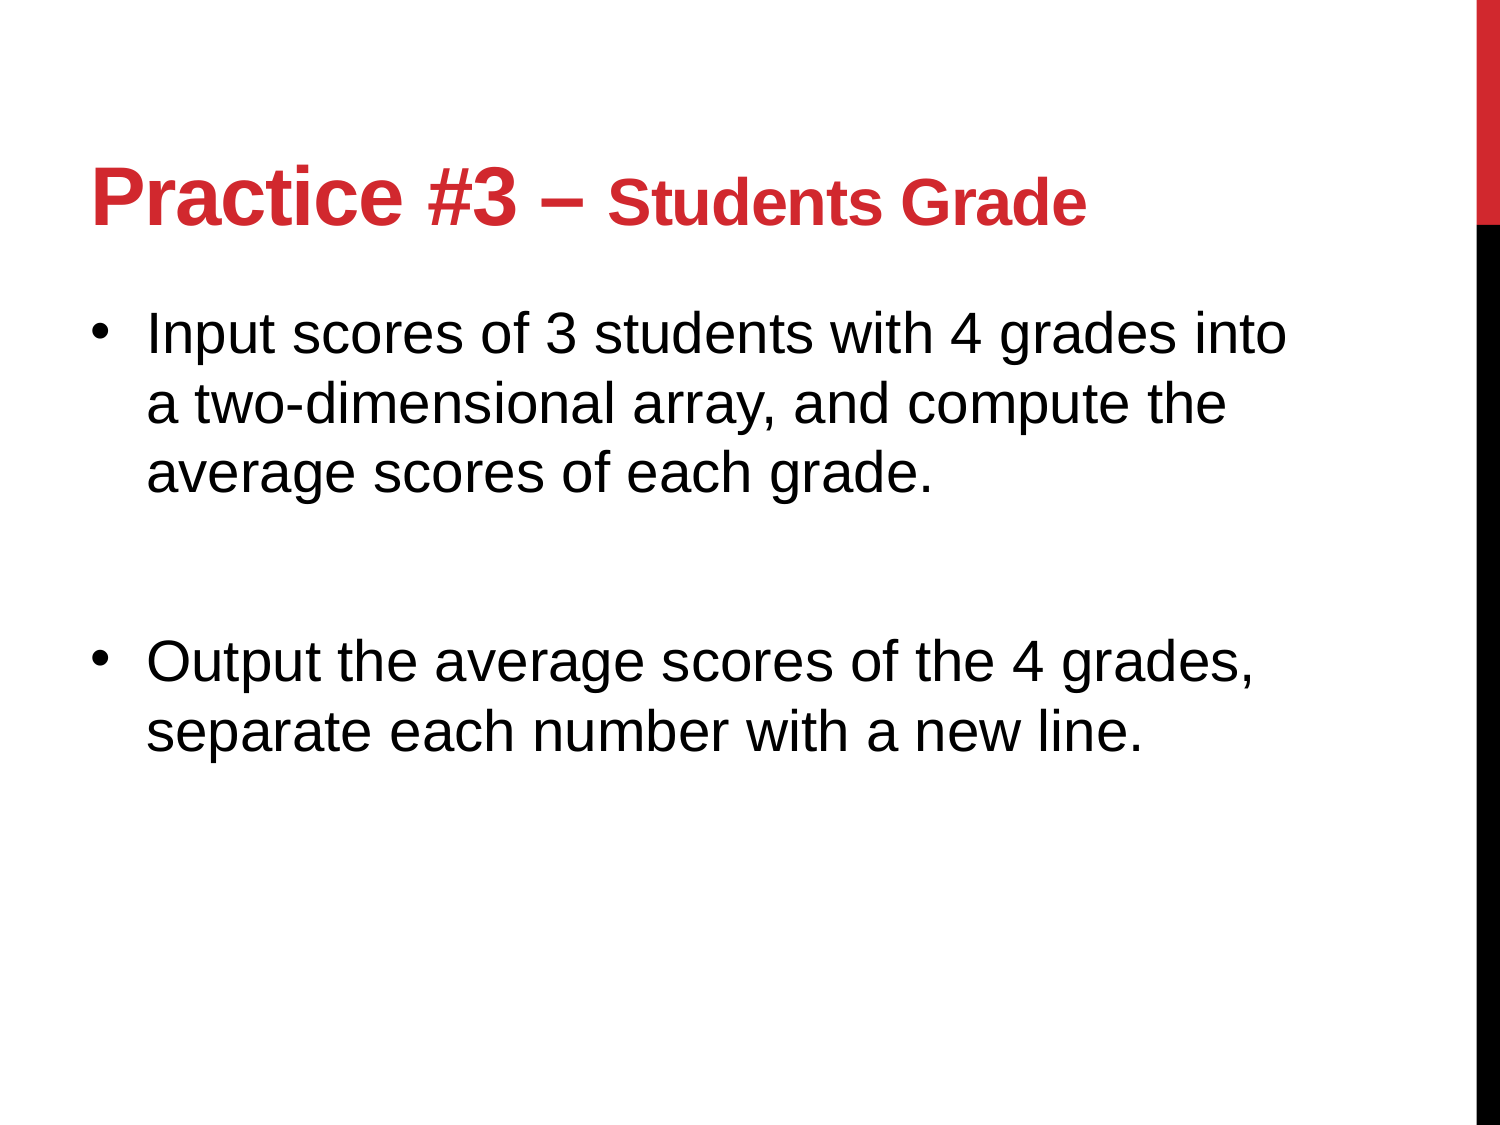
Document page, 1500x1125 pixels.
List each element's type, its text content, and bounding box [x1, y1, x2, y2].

title Practice #3 – Students Grade [75, 25, 1350, 250]
list Input scores of 3 students with 4 grades into a two-dimensional array, and compute the average scores of each grade. Output the average scores of the 4 grades, separate each number with a new line. [75, 287, 1325, 1005]
